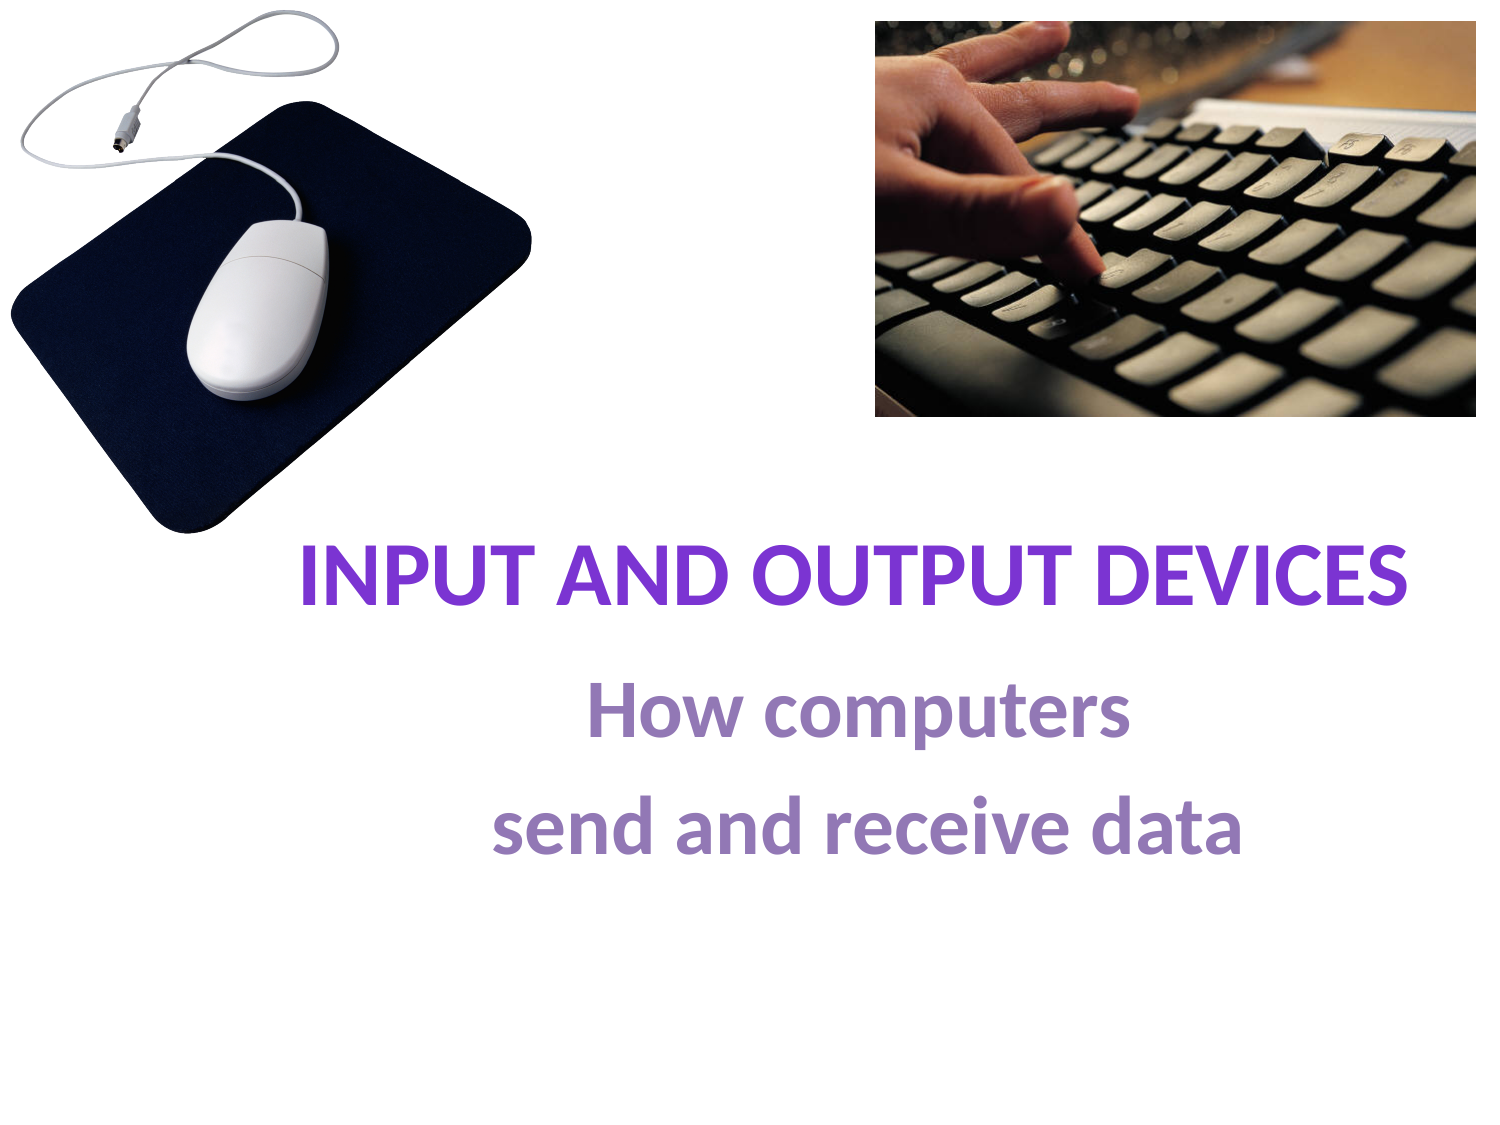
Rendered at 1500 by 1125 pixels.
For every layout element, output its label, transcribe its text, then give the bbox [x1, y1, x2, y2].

subtitle How computers send and receive data [261, 647, 1476, 935]
title Input and Output Devices [216, 447, 1492, 690]
picture [0, 0, 542, 544]
picture [874, 20, 1476, 417]
